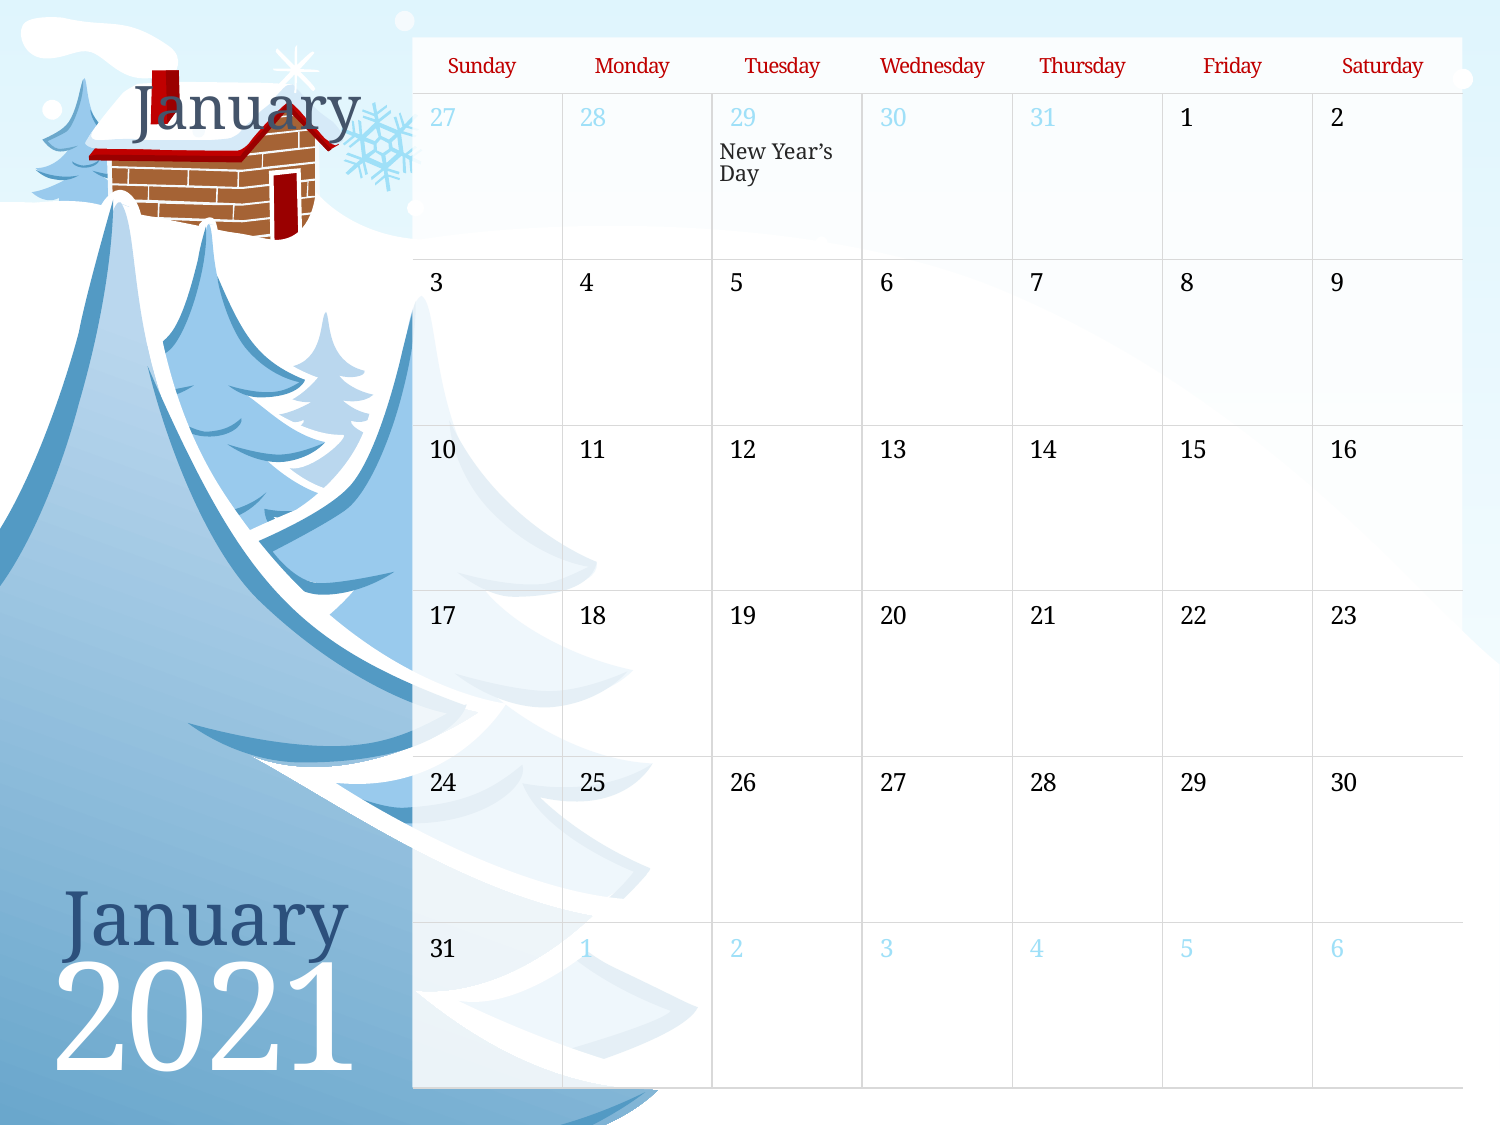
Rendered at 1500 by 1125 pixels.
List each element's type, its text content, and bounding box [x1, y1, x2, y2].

title January [118, 70, 1500, 150]
list New Year’s Day [714, 150, 850, 258]
